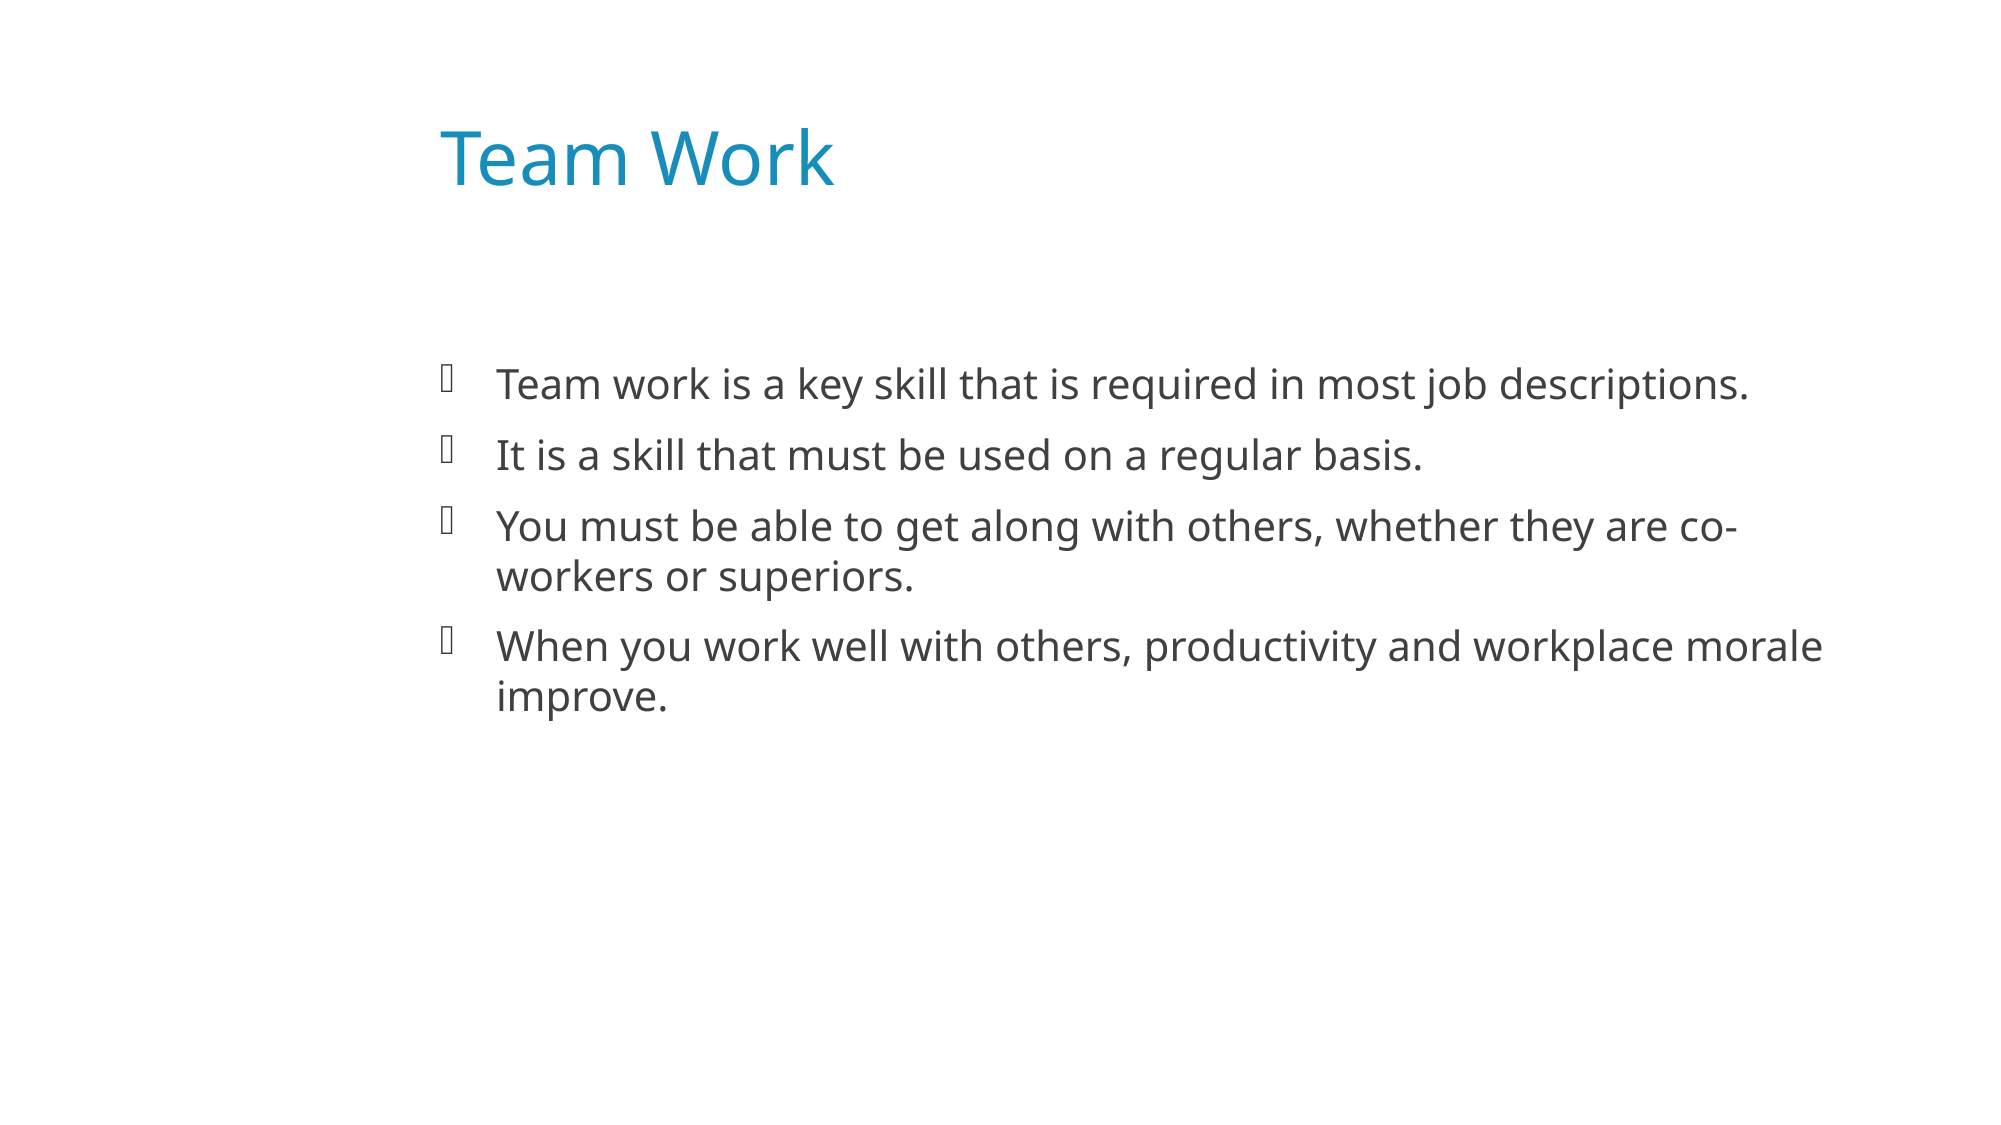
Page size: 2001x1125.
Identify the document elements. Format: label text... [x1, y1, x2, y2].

title Team Work [425, 102, 1888, 313]
list Team work is a key skill that is required in most job descriptions. It is a skill that must be used on a regular basis. You must be able to get along with others, whether they are co-workers or superiors. When you work well with others, productivity and workplace morale improve. [424, 350, 1888, 1074]
